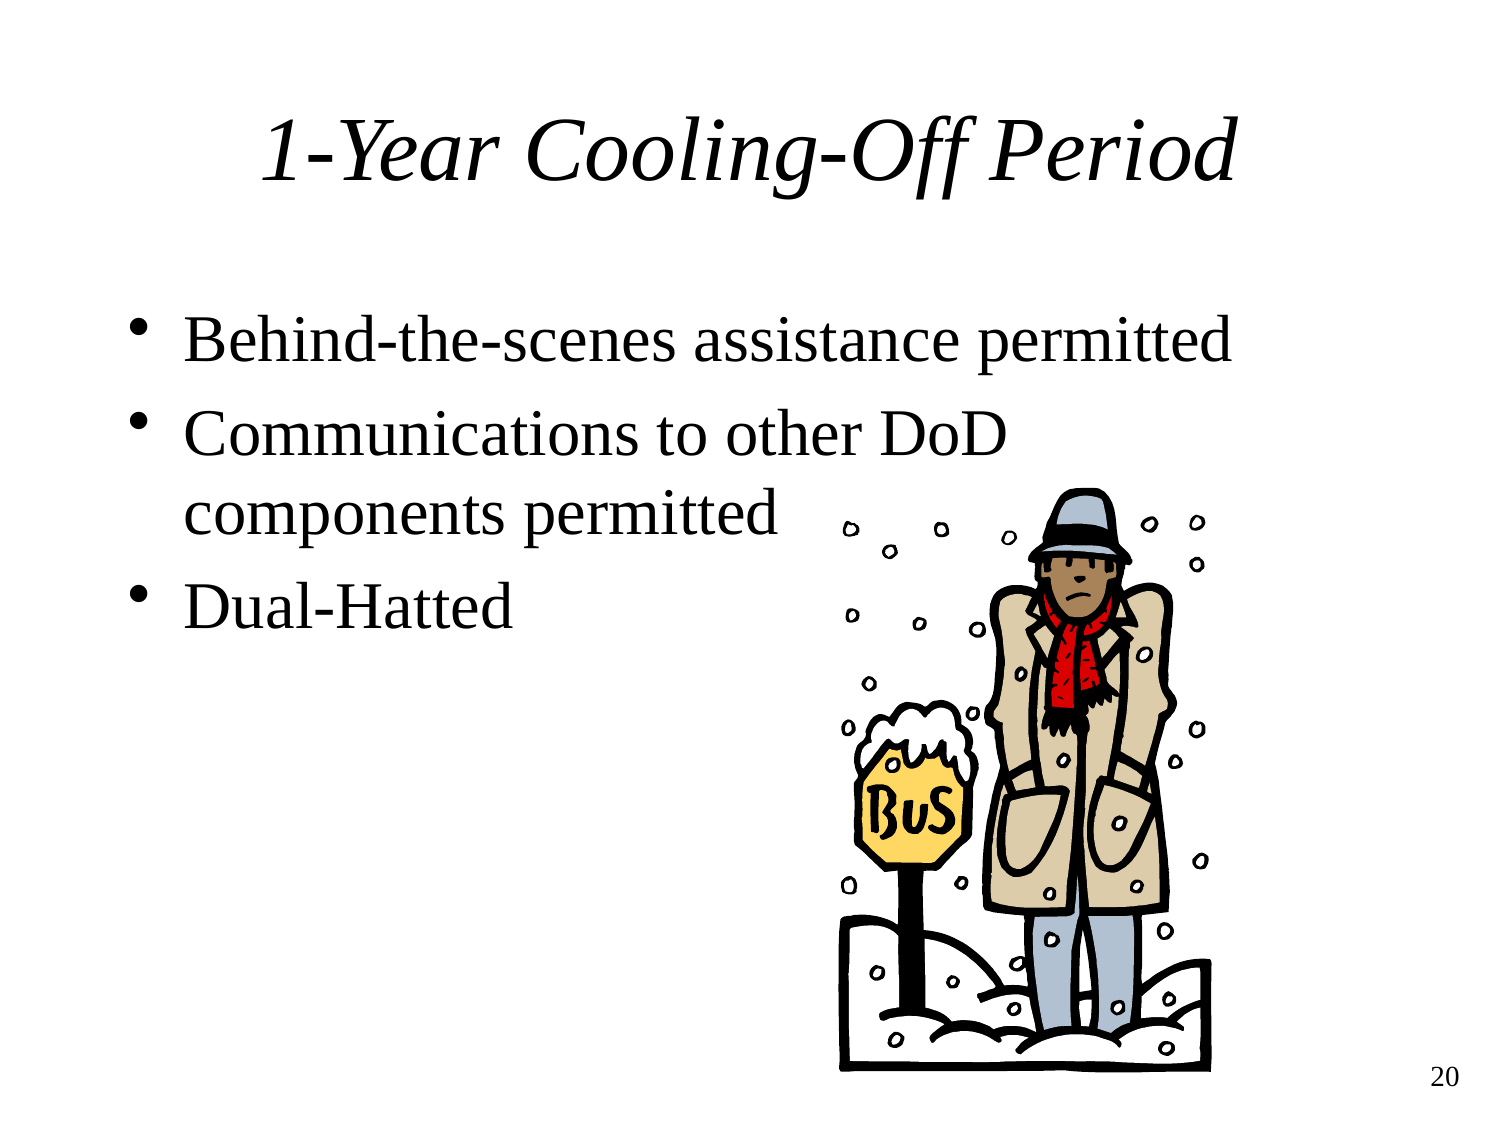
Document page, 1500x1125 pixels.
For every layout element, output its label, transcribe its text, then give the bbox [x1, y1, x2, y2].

slide_number 20 [1162, 1037, 1476, 1113]
list Behind-the-scenes assistance permitted Communications to other DoD components permitted Dual-Hatted [112, 287, 1388, 963]
title 1-Year Cooling-Off Period [112, 50, 1388, 238]
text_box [837, 487, 1214, 1076]
